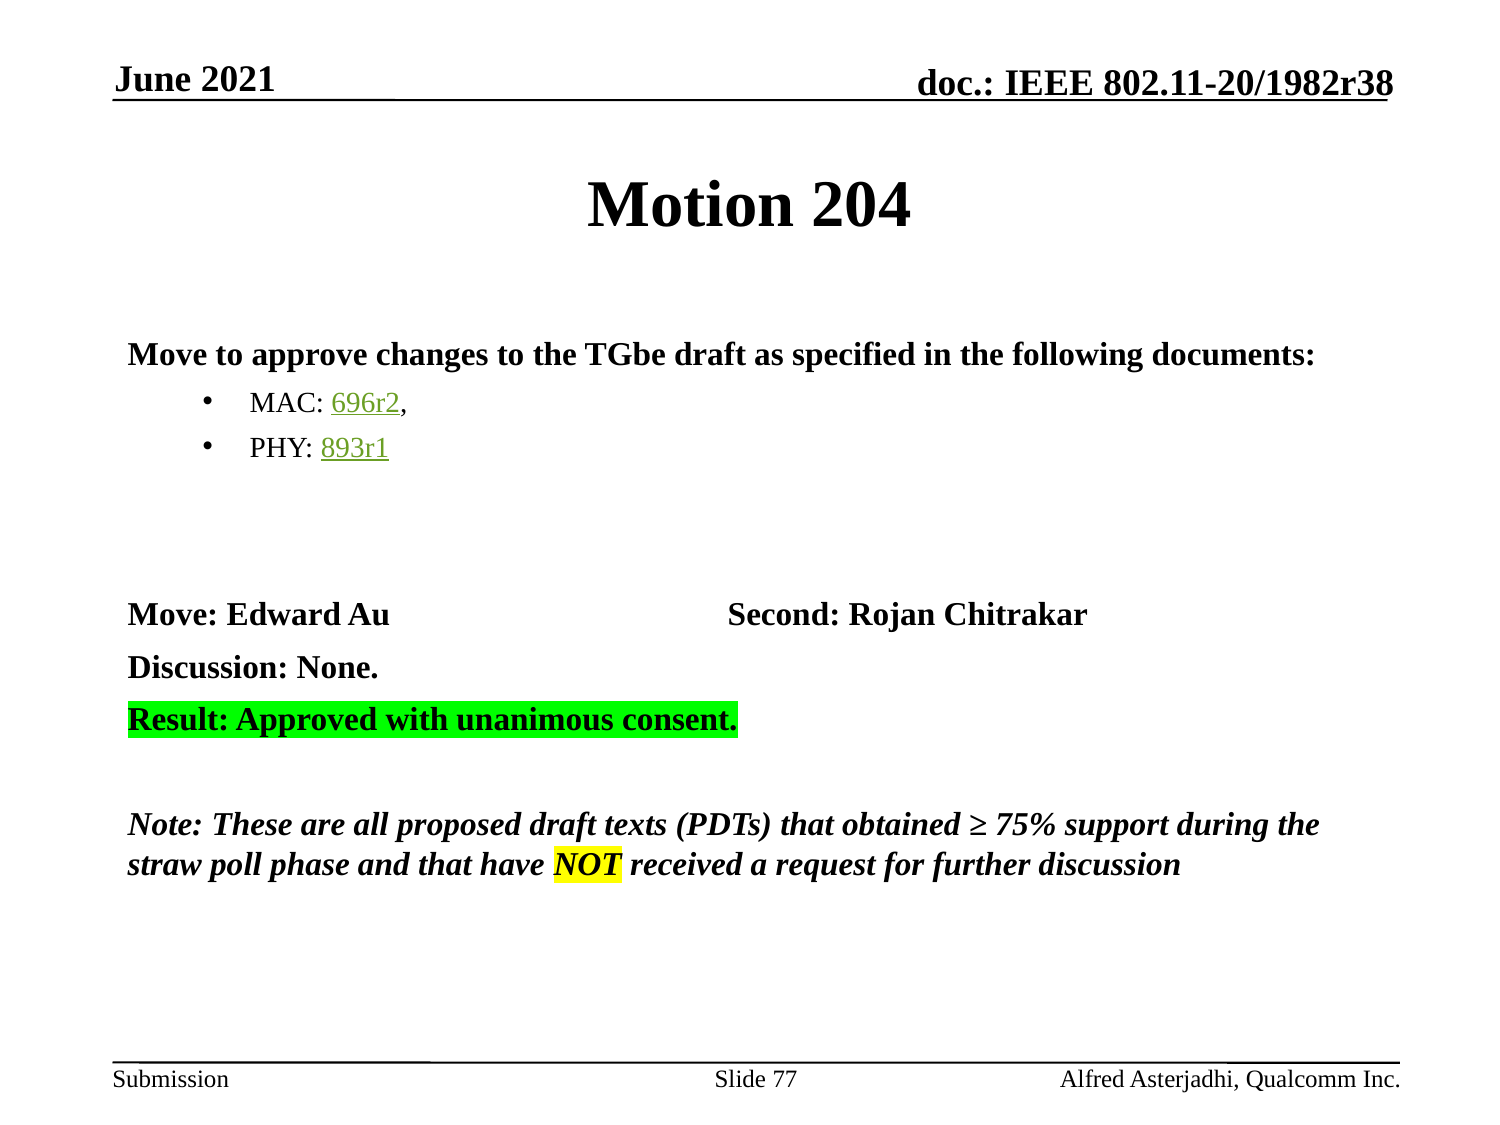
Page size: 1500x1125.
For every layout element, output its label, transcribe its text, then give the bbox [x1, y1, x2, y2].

title Motion 204 [112, 112, 1388, 288]
slide_number Slide 77 [712, 1061, 800, 1123]
footer Alfred Asterjadhi, Qualcomm Inc. [878, 1061, 1402, 1093]
list Move to approve changes to the TGbe draft as specified in the following documents: MAC: 696r2, PHY: 893r1 Move: Edward Au Second: Rojan Chitrakar Discussion: None. Result: Approved with unanimous consent. Note: These are all proposed draft texts (PDTs) that obtained ≥ 75% support during the straw poll phase and that have NOT received a request for further discussion [112, 324, 1388, 1000]
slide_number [114, 54, 423, 100]
